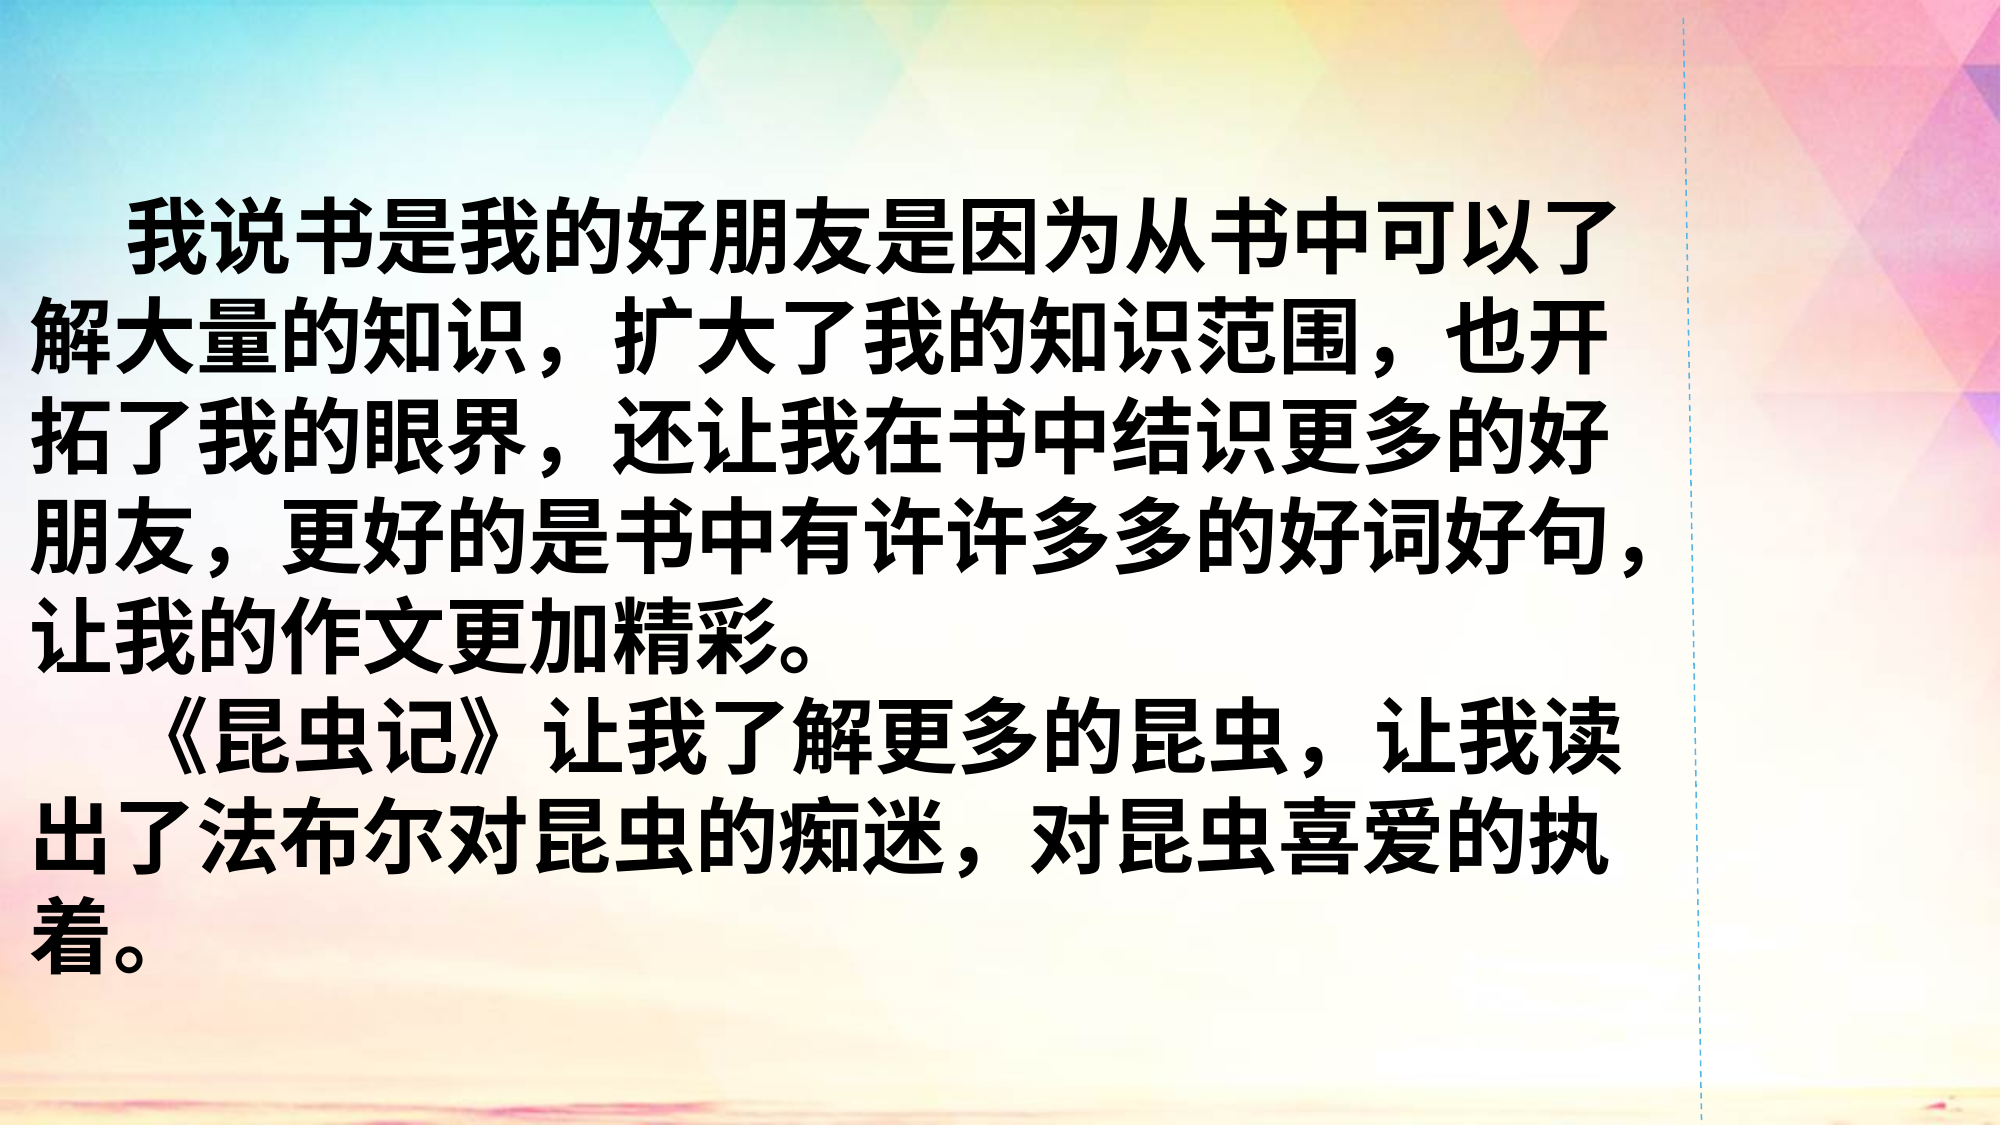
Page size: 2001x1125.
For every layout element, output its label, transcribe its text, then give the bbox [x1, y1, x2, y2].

picture [0, 0, 2001, 1125]
text_box 我说书是我的好朋友是因为从书中可以了解大量的知识，扩大了我的知识范围，也开拓了我的眼界，还让我在书中结识更多的好朋友，更好的是书中有许许多多的好词好句，让我的作文更加精彩。 《昆虫记》让我了解更多的昆虫，让我读出了法布尔对昆虫的痴迷，对昆虫喜爱的执着。 [14, 177, 1654, 1092]
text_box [1683, 17, 1702, 1125]
